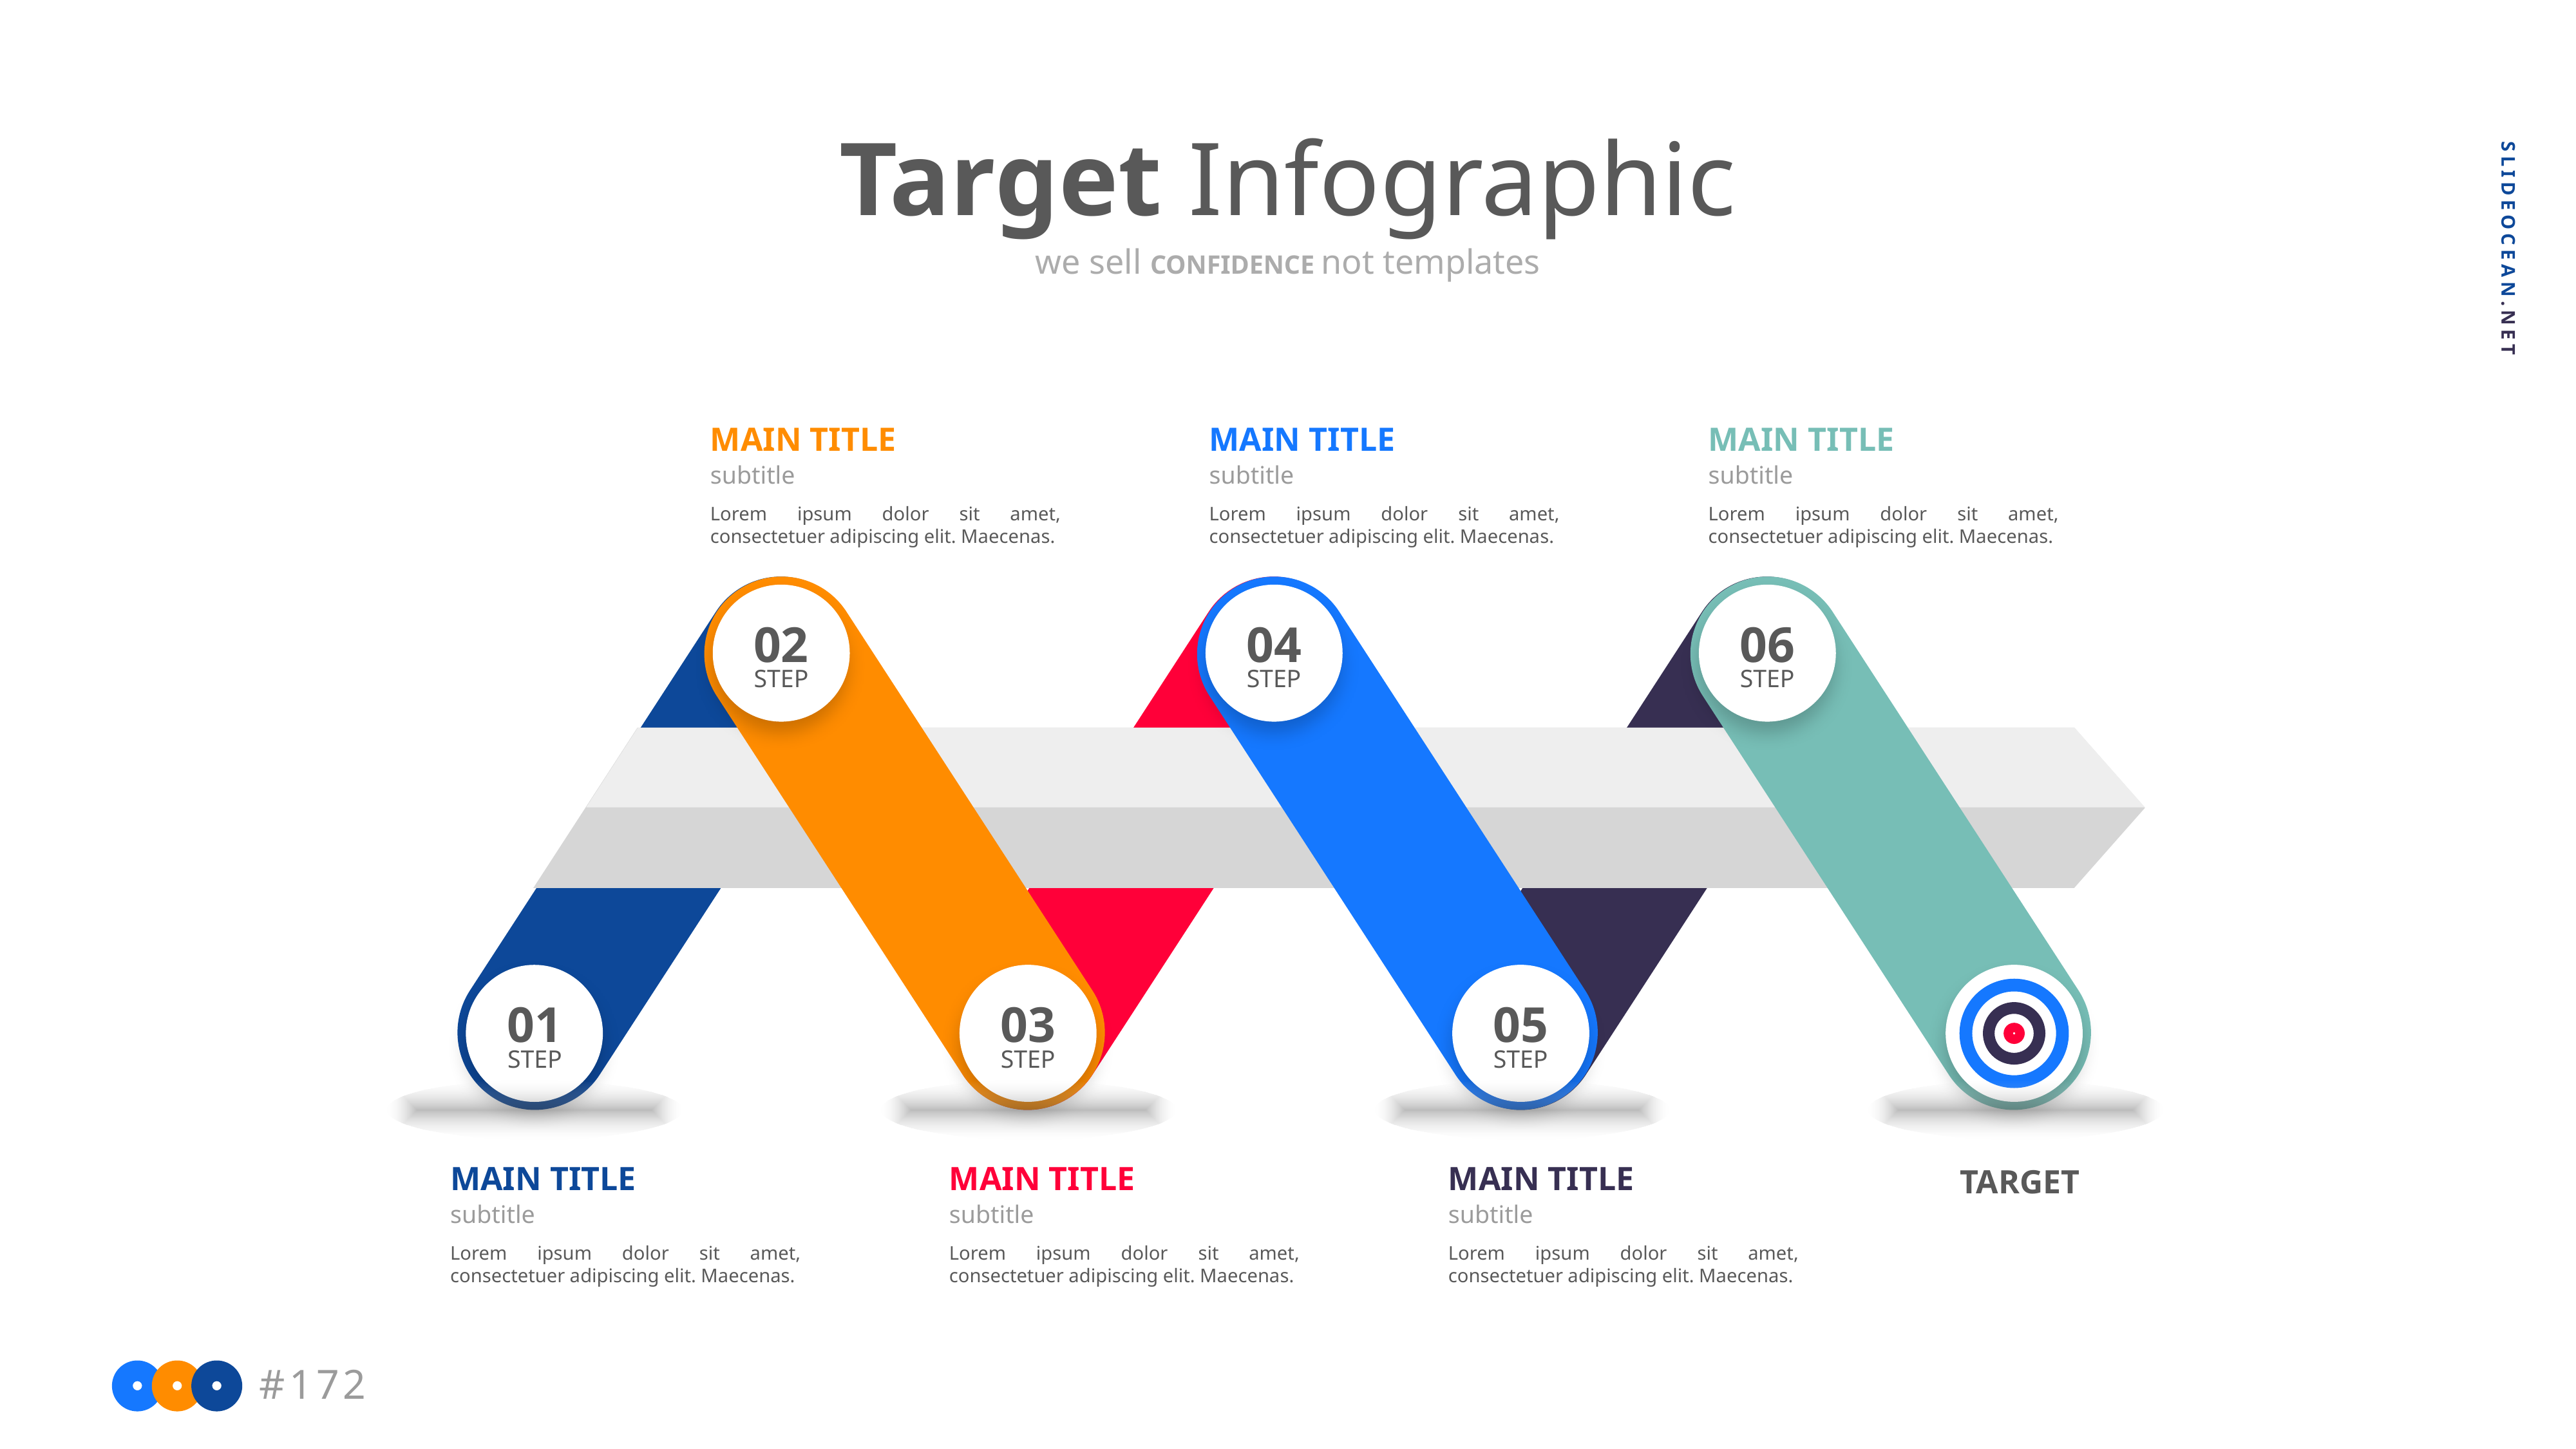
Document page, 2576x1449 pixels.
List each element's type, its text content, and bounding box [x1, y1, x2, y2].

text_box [700, 417, 1071, 545]
text_box [1982, 1001, 2047, 1066]
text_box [983, 989, 1073, 1078]
text_box [840, 889, 1106, 1057]
text_box [1028, 889, 1215, 1056]
text_box [1196, 575, 1416, 727]
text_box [490, 989, 580, 1078]
text_box [1698, 583, 1837, 723]
text_box [1333, 889, 1599, 1057]
text_box [1826, 889, 2092, 1057]
text_box [1867, 1079, 2164, 1141]
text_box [1229, 608, 1319, 698]
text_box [1438, 1156, 1809, 1285]
text_box [464, 963, 604, 1080]
text_box [456, 889, 722, 1056]
text_box [1204, 583, 1344, 723]
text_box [736, 608, 826, 698]
text_box [2002, 1021, 2026, 1045]
text_box [879, 1079, 1177, 1141]
text_box [1451, 963, 1591, 1081]
text_box [1944, 963, 2084, 1081]
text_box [533, 727, 2146, 889]
text_box [1373, 1079, 1671, 1141]
text_box [703, 575, 923, 727]
text_box [1625, 587, 1726, 727]
text_box [712, 583, 851, 723]
text_box TARGET [1950, 1157, 2320, 1206]
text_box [1698, 417, 2069, 545]
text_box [1199, 417, 1570, 545]
text_box [1521, 889, 1708, 1057]
text_box [958, 963, 1098, 1080]
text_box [440, 1156, 811, 1285]
text_box [1958, 978, 2070, 1079]
text_box we sell CONFIDENCE not templates [1026, 241, 1550, 285]
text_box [1476, 989, 1566, 1078]
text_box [939, 1156, 1310, 1285]
text_box [639, 585, 743, 727]
text_box [1689, 575, 1909, 727]
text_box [1722, 608, 1812, 698]
text_box Target Infographic [829, 110, 1746, 241]
text_box #172 [259, 1359, 405, 1408]
text_box [1132, 587, 1233, 727]
text_box [386, 1079, 683, 1141]
